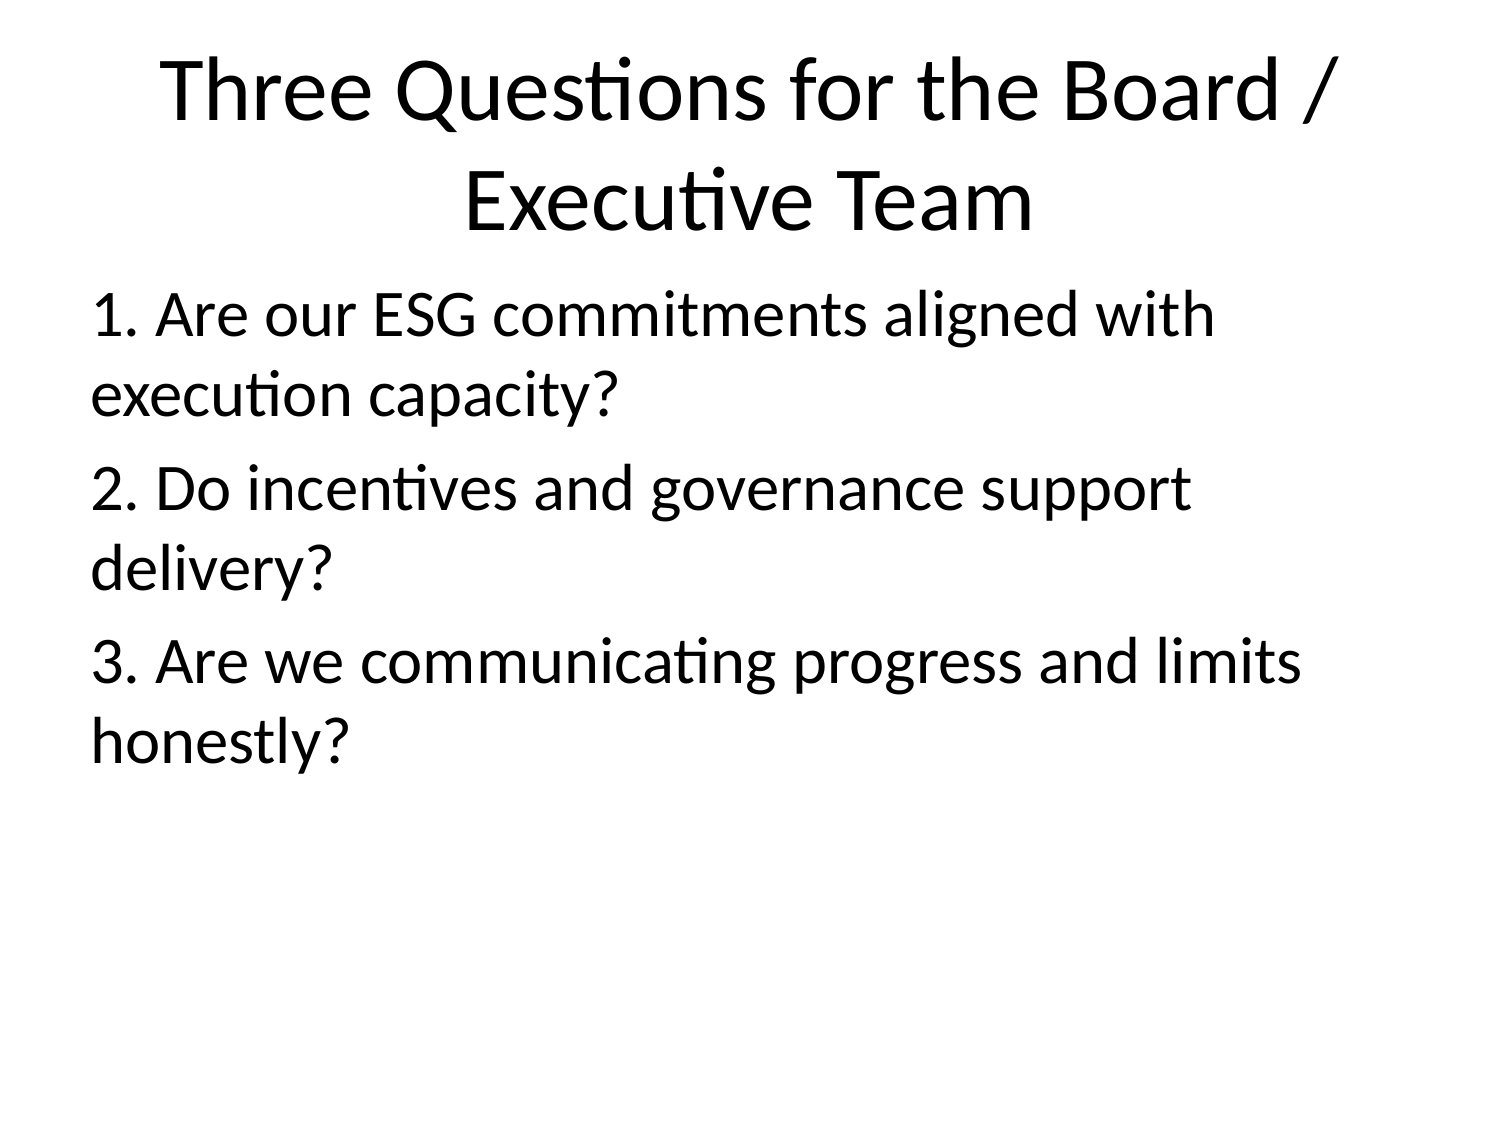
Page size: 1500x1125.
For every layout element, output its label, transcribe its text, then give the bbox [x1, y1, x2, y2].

list 1. Are our ESG commitments aligned with execution capacity? 2. Do incentives and governance support delivery? 3. Are we communicating progress and limits honestly? [75, 262, 1425, 1005]
title Three Questions for the Board / Executive Team [75, 45, 1425, 233]
